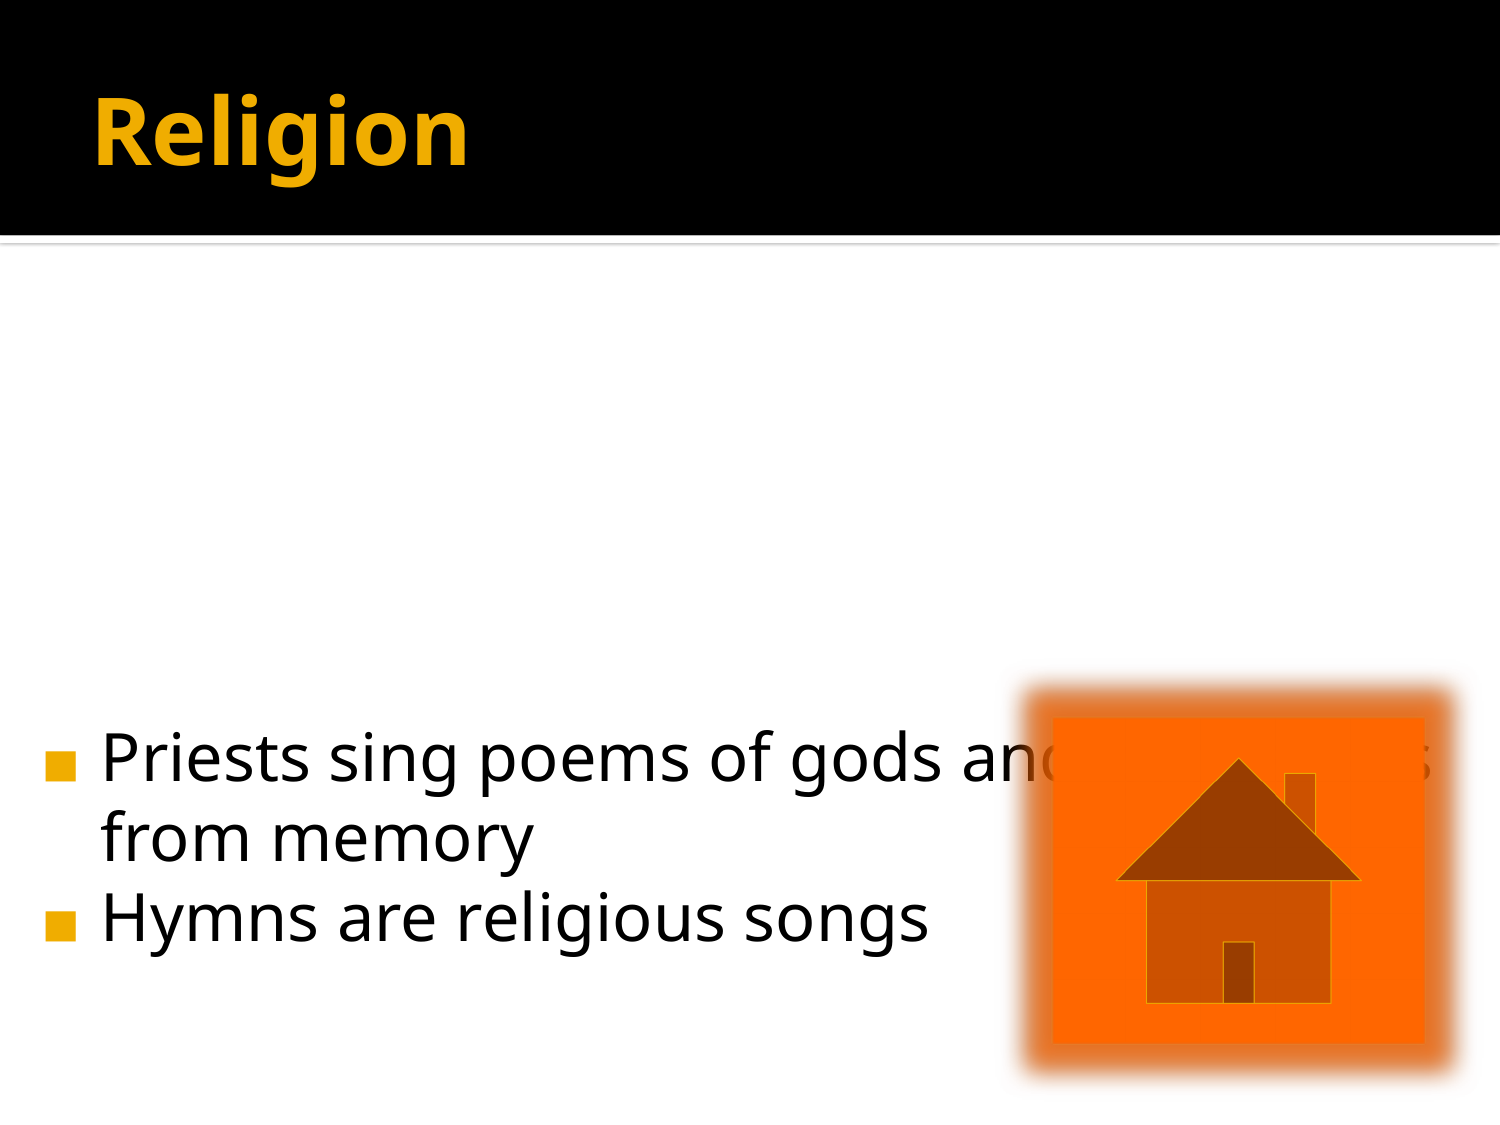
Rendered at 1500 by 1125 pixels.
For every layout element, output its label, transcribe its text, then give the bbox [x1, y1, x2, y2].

text_box [1055, 720, 1423, 1042]
list Priests sing poems of gods and goddesses from memory Hymns are religious songs [19, 374, 1473, 1044]
title Religion [75, 24, 1425, 231]
